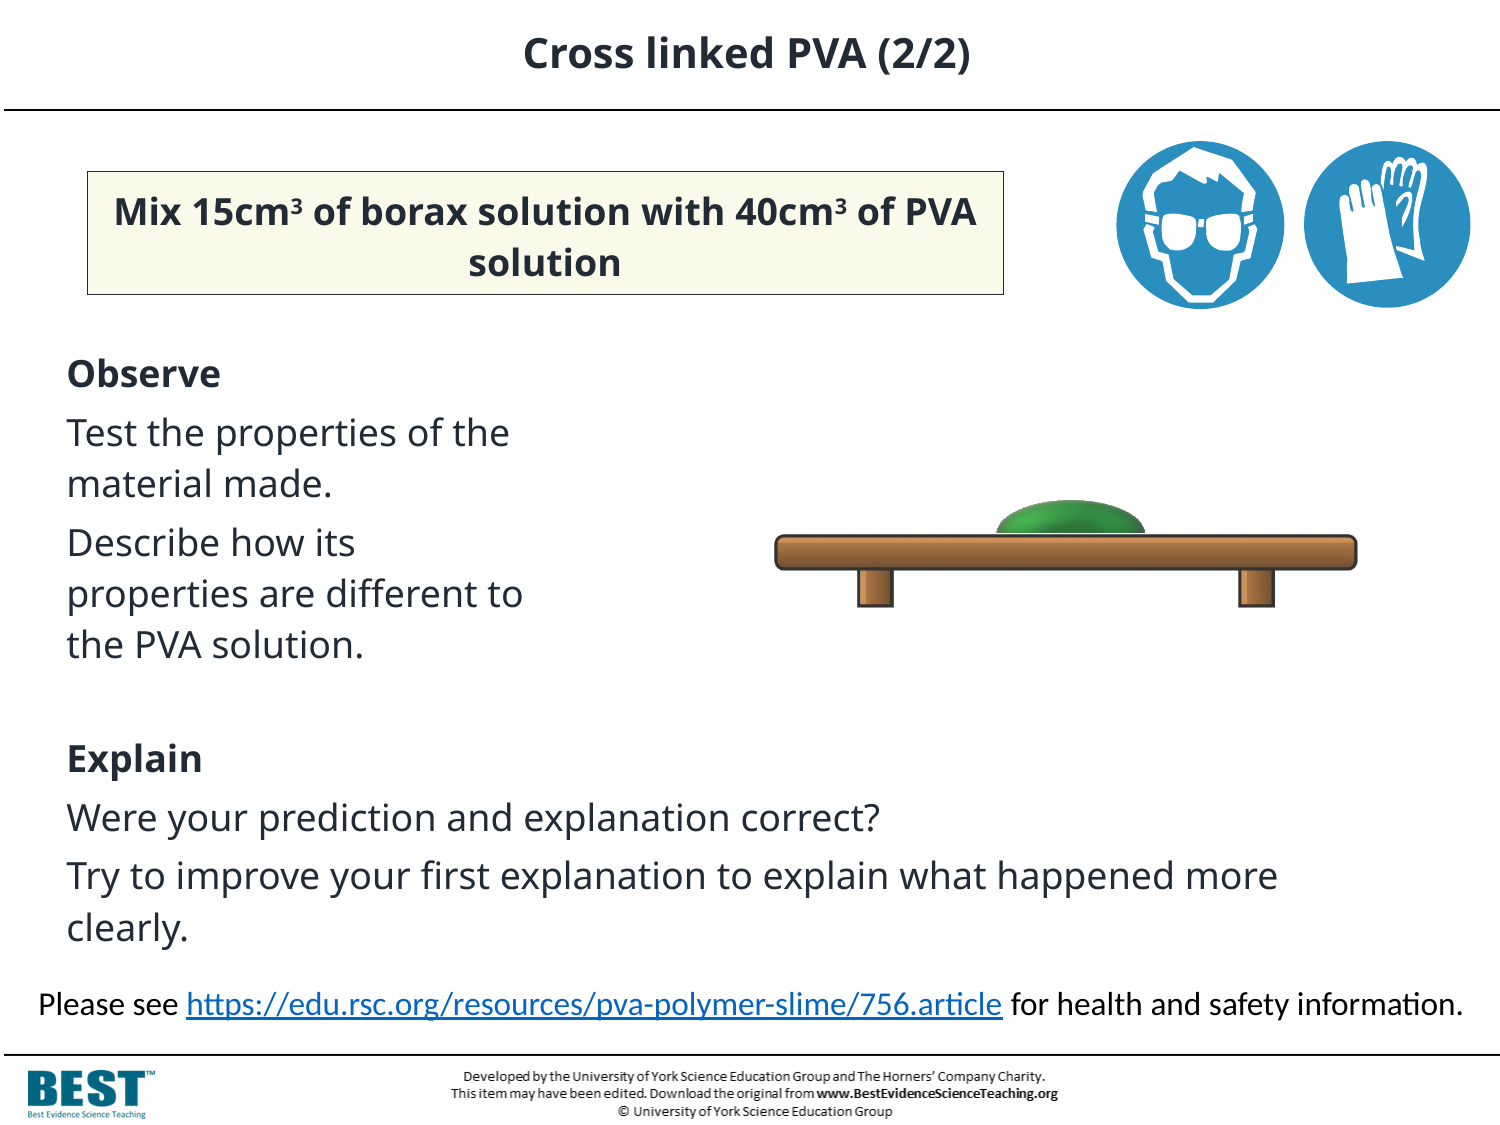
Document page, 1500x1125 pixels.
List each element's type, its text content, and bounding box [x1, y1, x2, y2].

text_box Cross linked PVA (2/2) [23, 4, 1471, 99]
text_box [773, 500, 1358, 608]
picture [3, 109, 1500, 1125]
